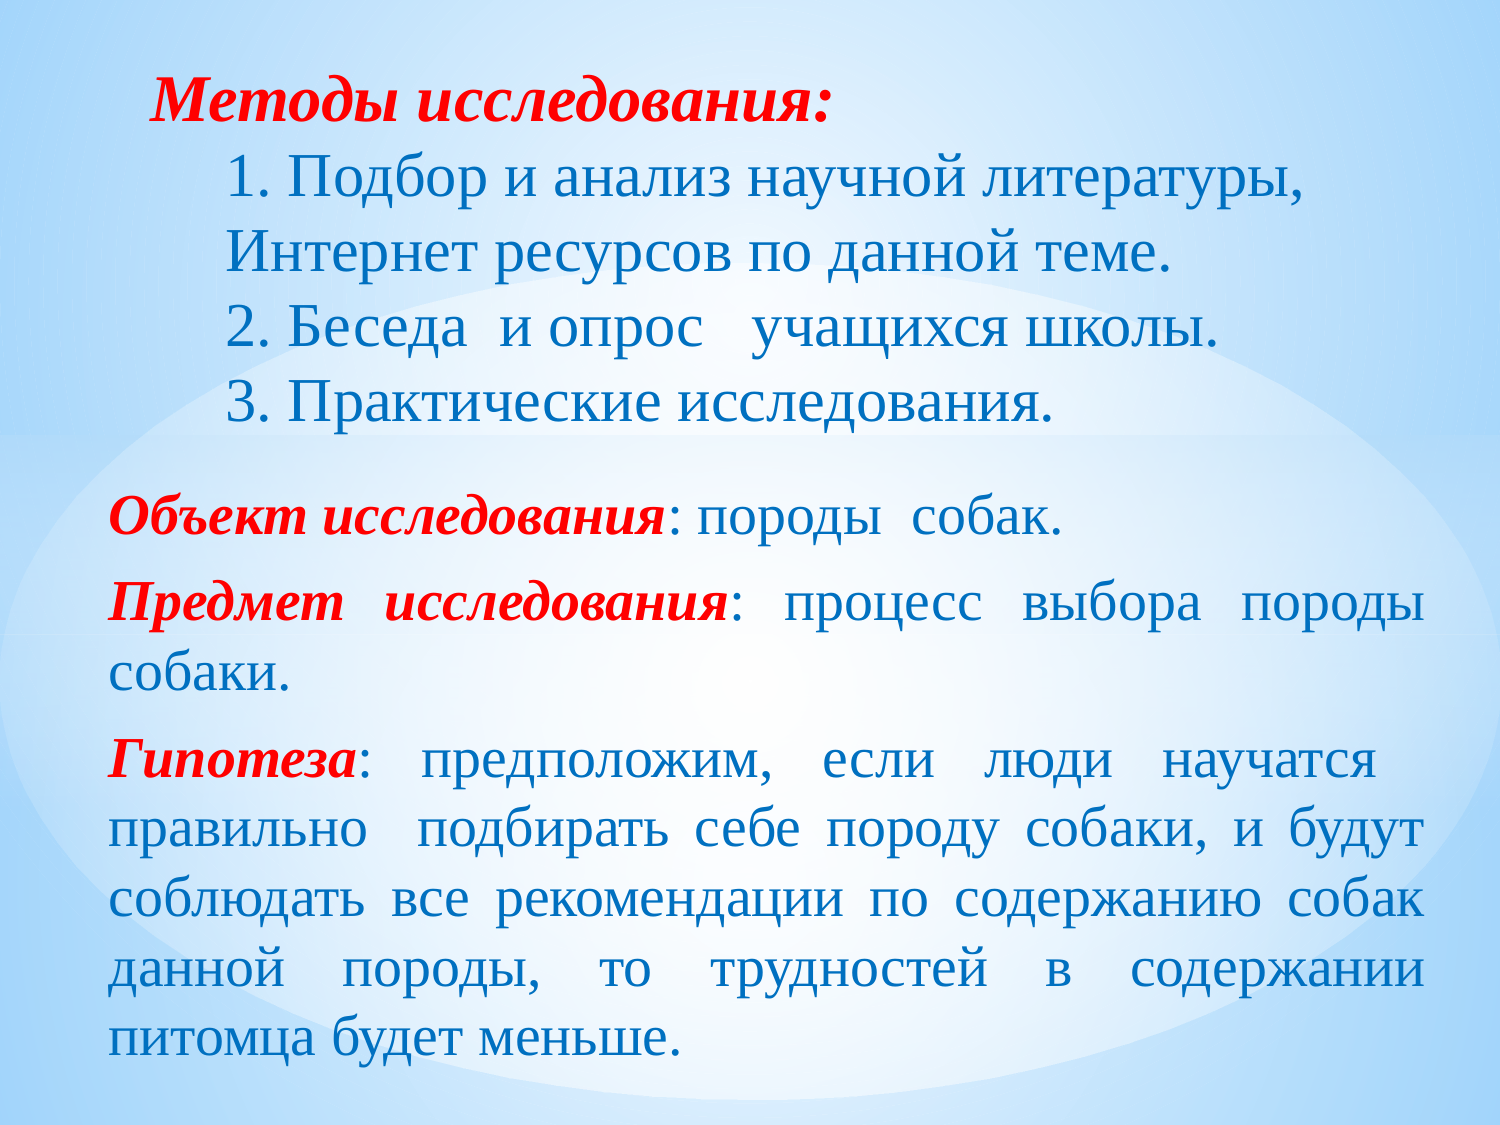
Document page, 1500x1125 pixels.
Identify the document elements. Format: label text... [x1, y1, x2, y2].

subtitle Объект исследования: породы собак. Предмет исследования: процесс выбора породы собаки. Гипотеза: предположим, если люди научатся правильно подбирать себе породу собаки, и будут соблюдать все рекомендации по содержанию собак данной породы, то трудностей в содержании питомца будет меньше. [93, 468, 1442, 1079]
title Методы исследования: 1. Подбор и анализ научной литературы, Интернет ресурсов по данной теме. 2. Беседа и опрос учащихся школы. 3. Практические исследования. [105, 46, 1430, 446]
